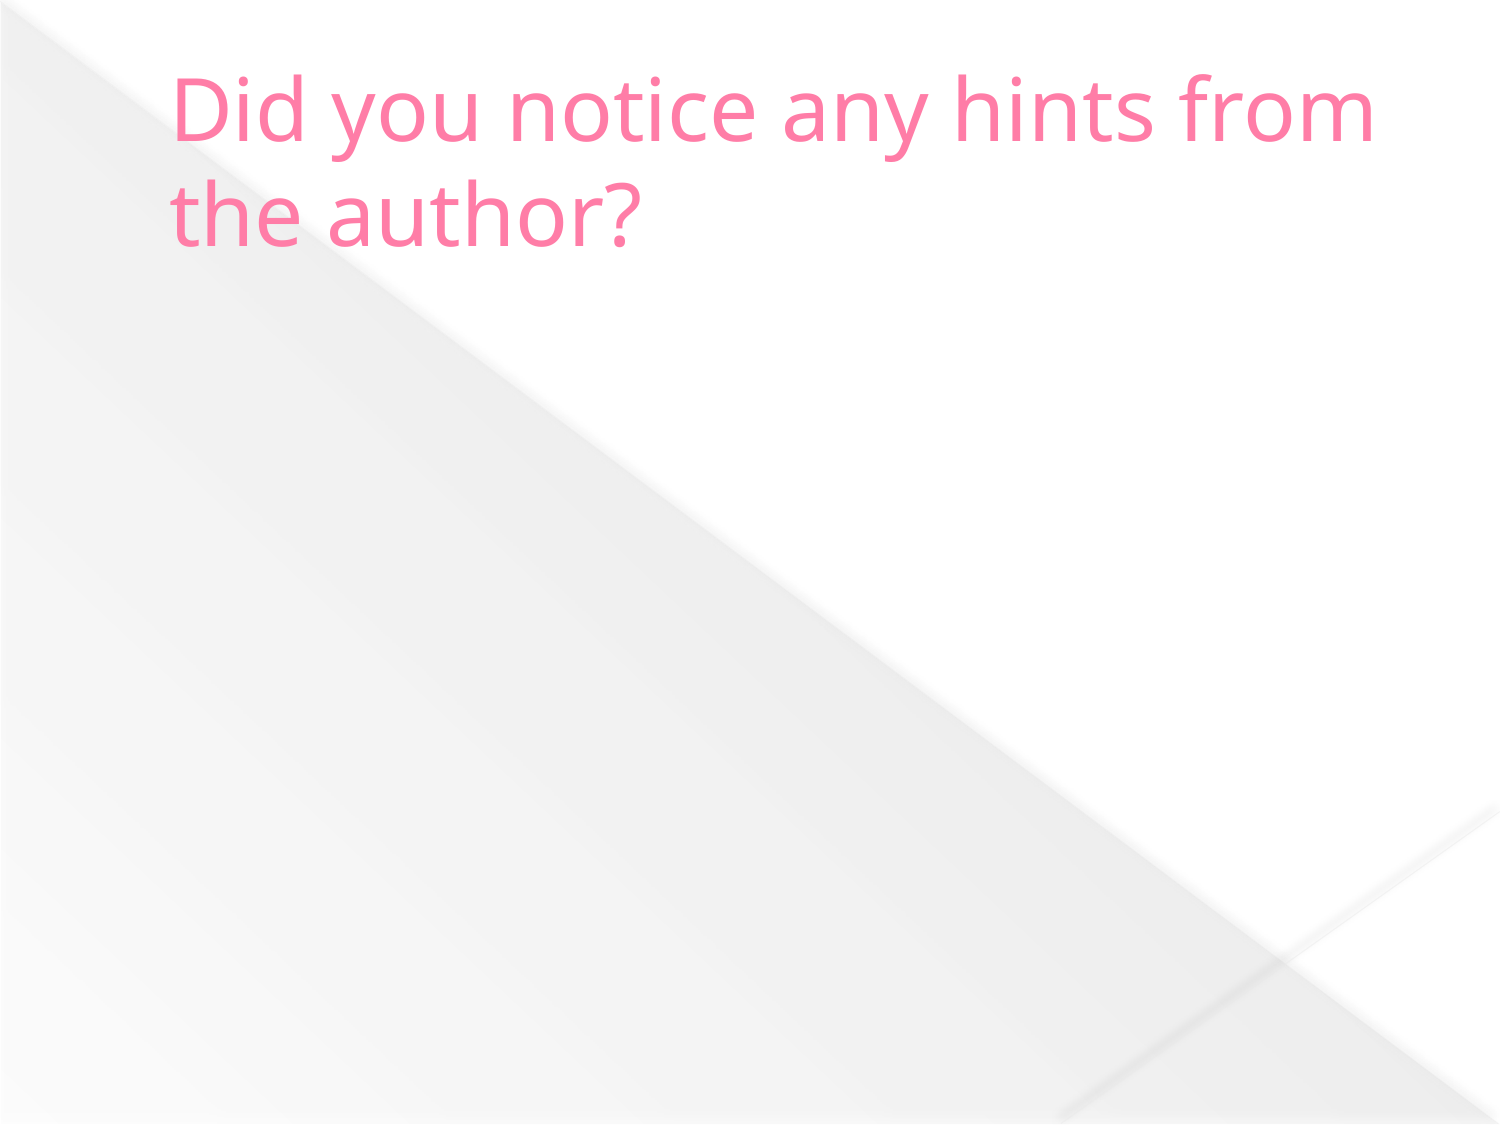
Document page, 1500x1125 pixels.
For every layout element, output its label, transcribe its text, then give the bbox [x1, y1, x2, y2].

title Did you notice any hints from the author? [75, 43, 1425, 274]
